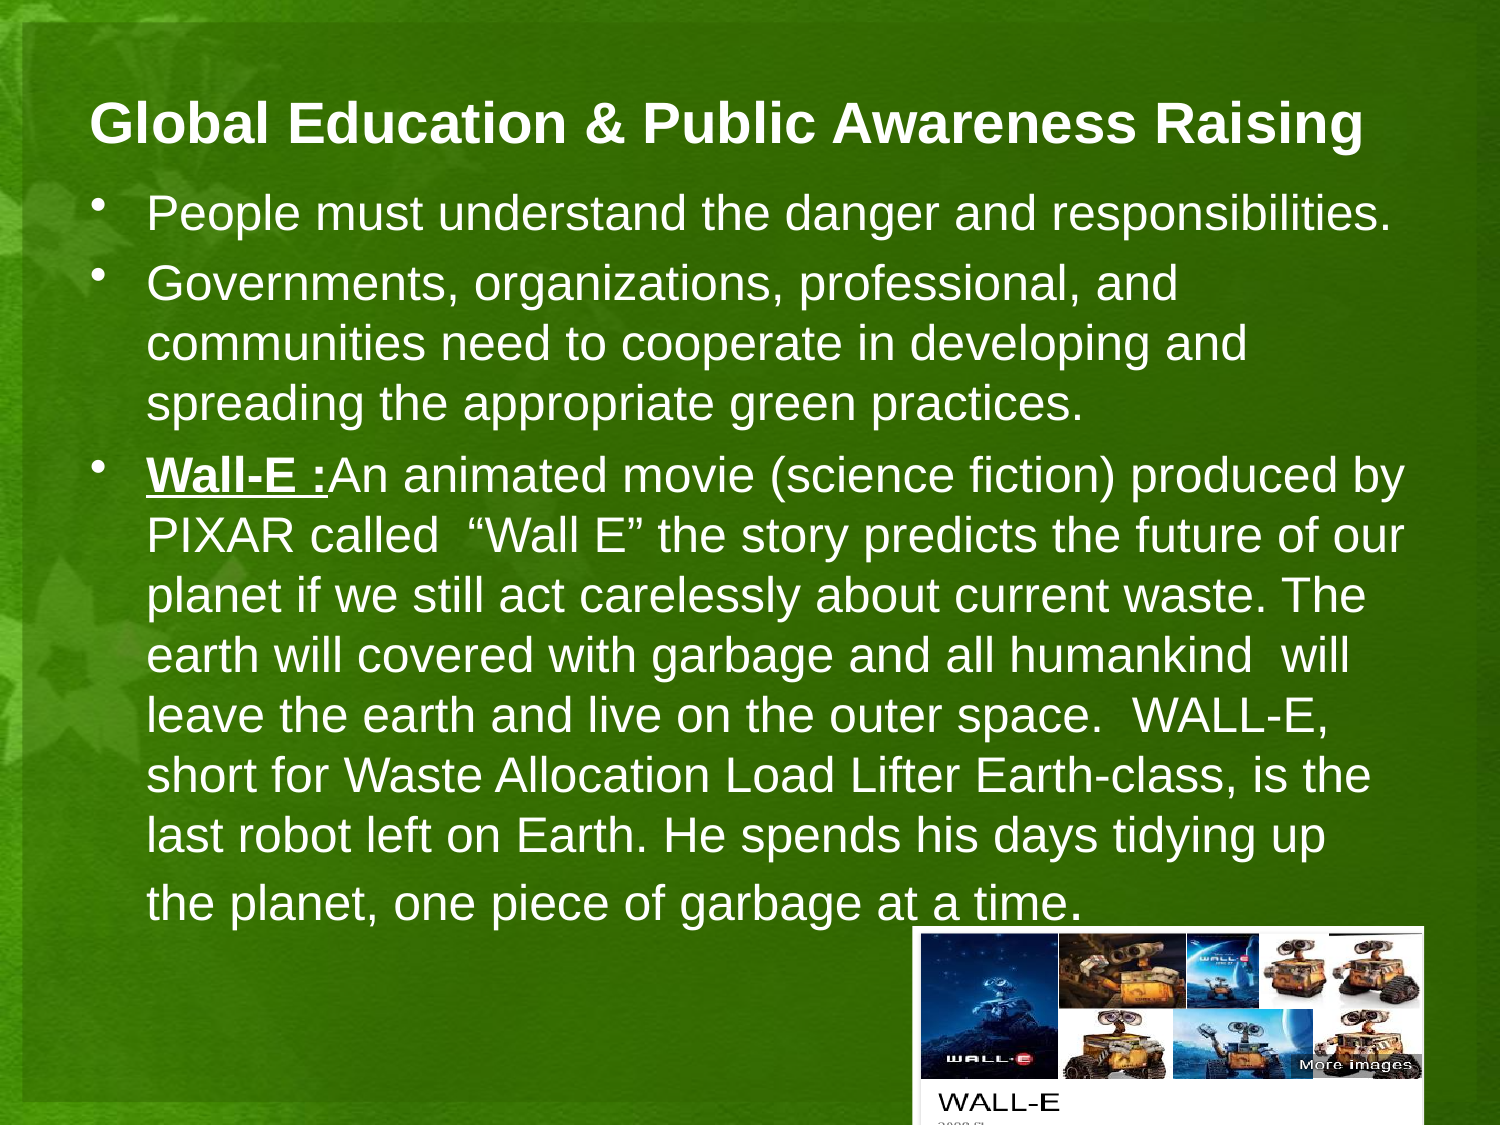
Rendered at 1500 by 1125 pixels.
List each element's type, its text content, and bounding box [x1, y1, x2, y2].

title Global Education & Public Awareness Raising [74, 44, 1425, 163]
picture [0, 0, 1500, 1125]
list People must understand the danger and responsibilities. Governments, organizations, professional, and communities need to cooperate in developing and spreading the appropriate green practices. Wall-E :An animated movie (science fiction) produced by PIXAR called “Wall E” the story predicts the future of our planet if we still act carelessly about current waste. The earth will covered with garbage and all humankind will leave the earth and live on the outer space. WALL-E, short for Waste Allocation Load Lifter Earth-class, is the last robot left on Earth. He spends his days tidying up the planet, one piece of garbage at a time. [74, 172, 1425, 916]
